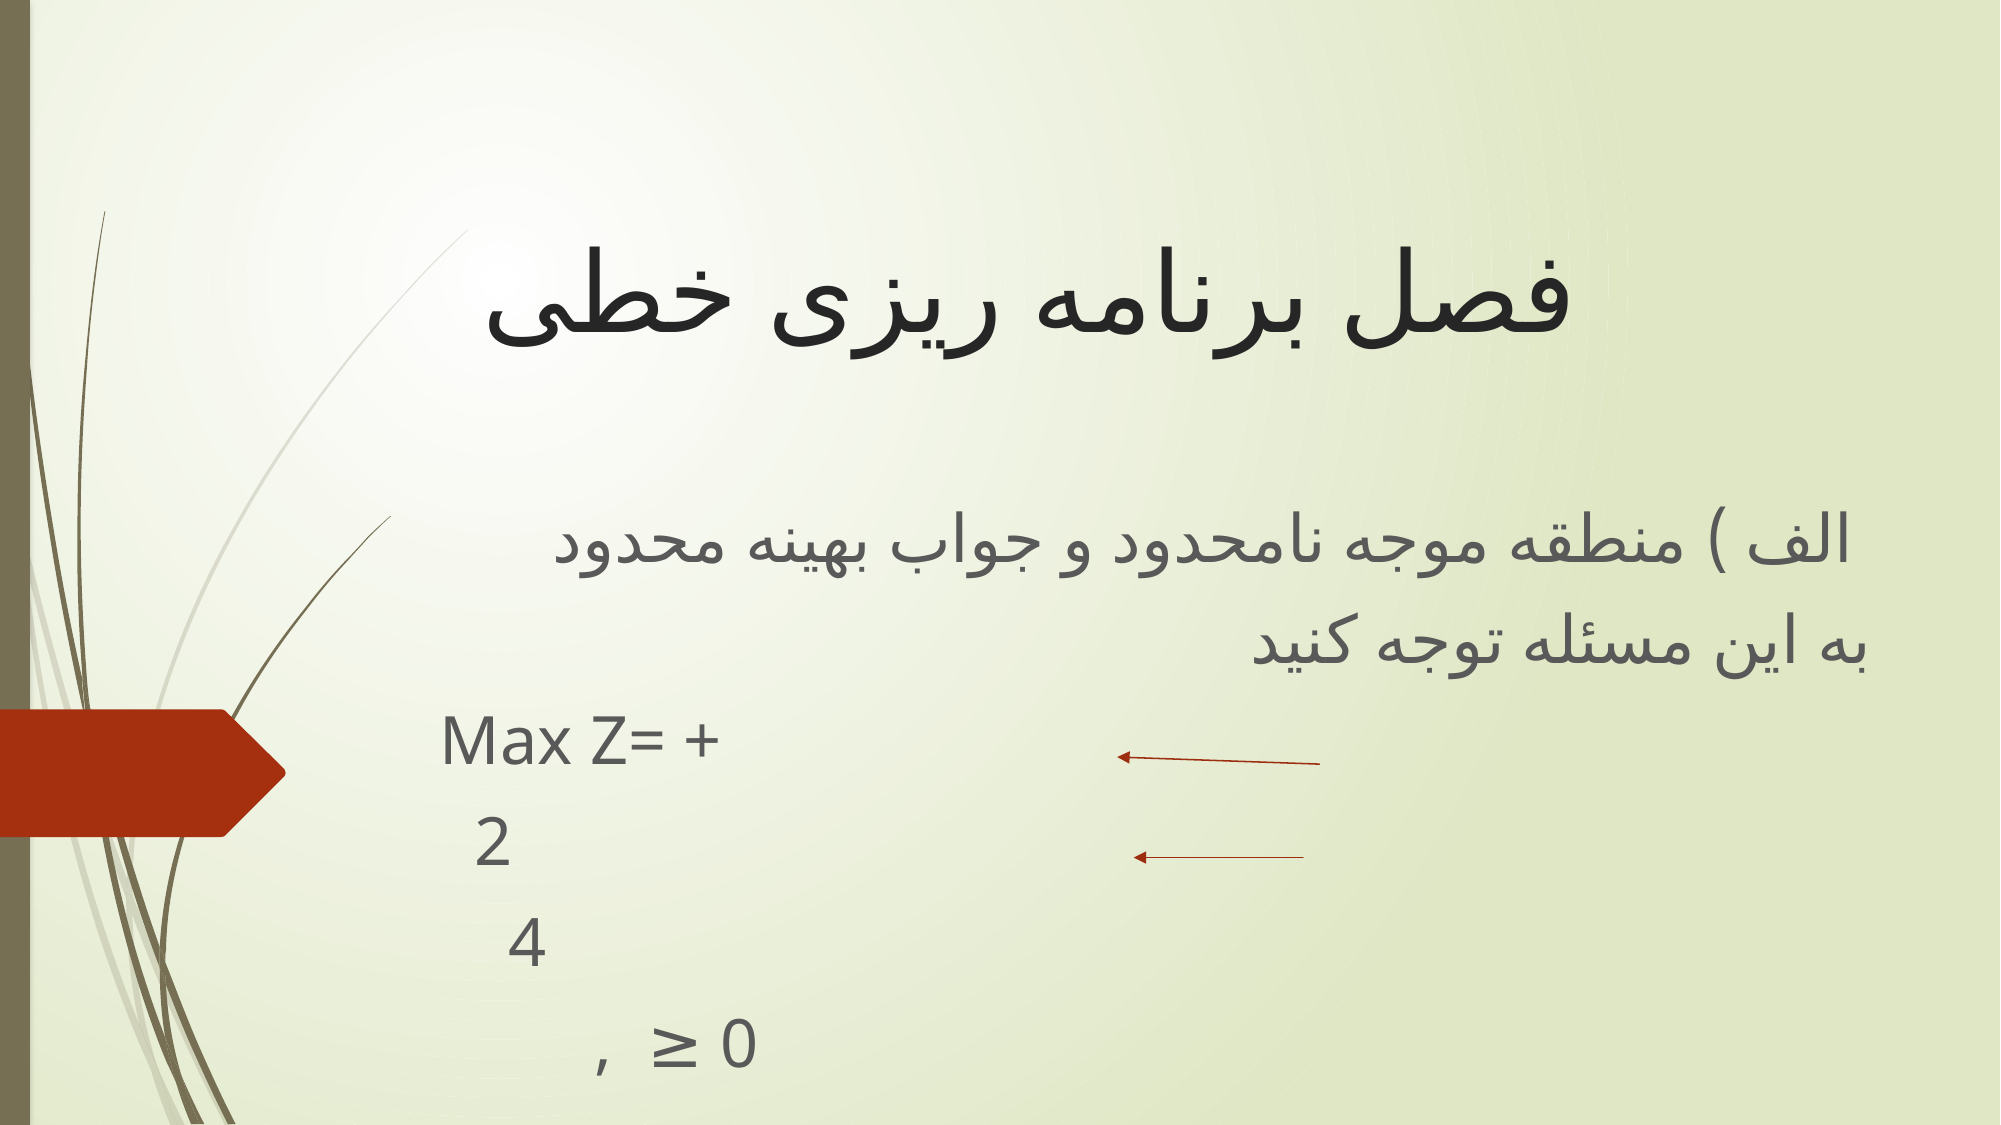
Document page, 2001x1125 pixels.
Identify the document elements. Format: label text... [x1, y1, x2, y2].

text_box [1116, 756, 1320, 765]
title فصل برنامه ریزی خطی [298, 127, 1762, 363]
